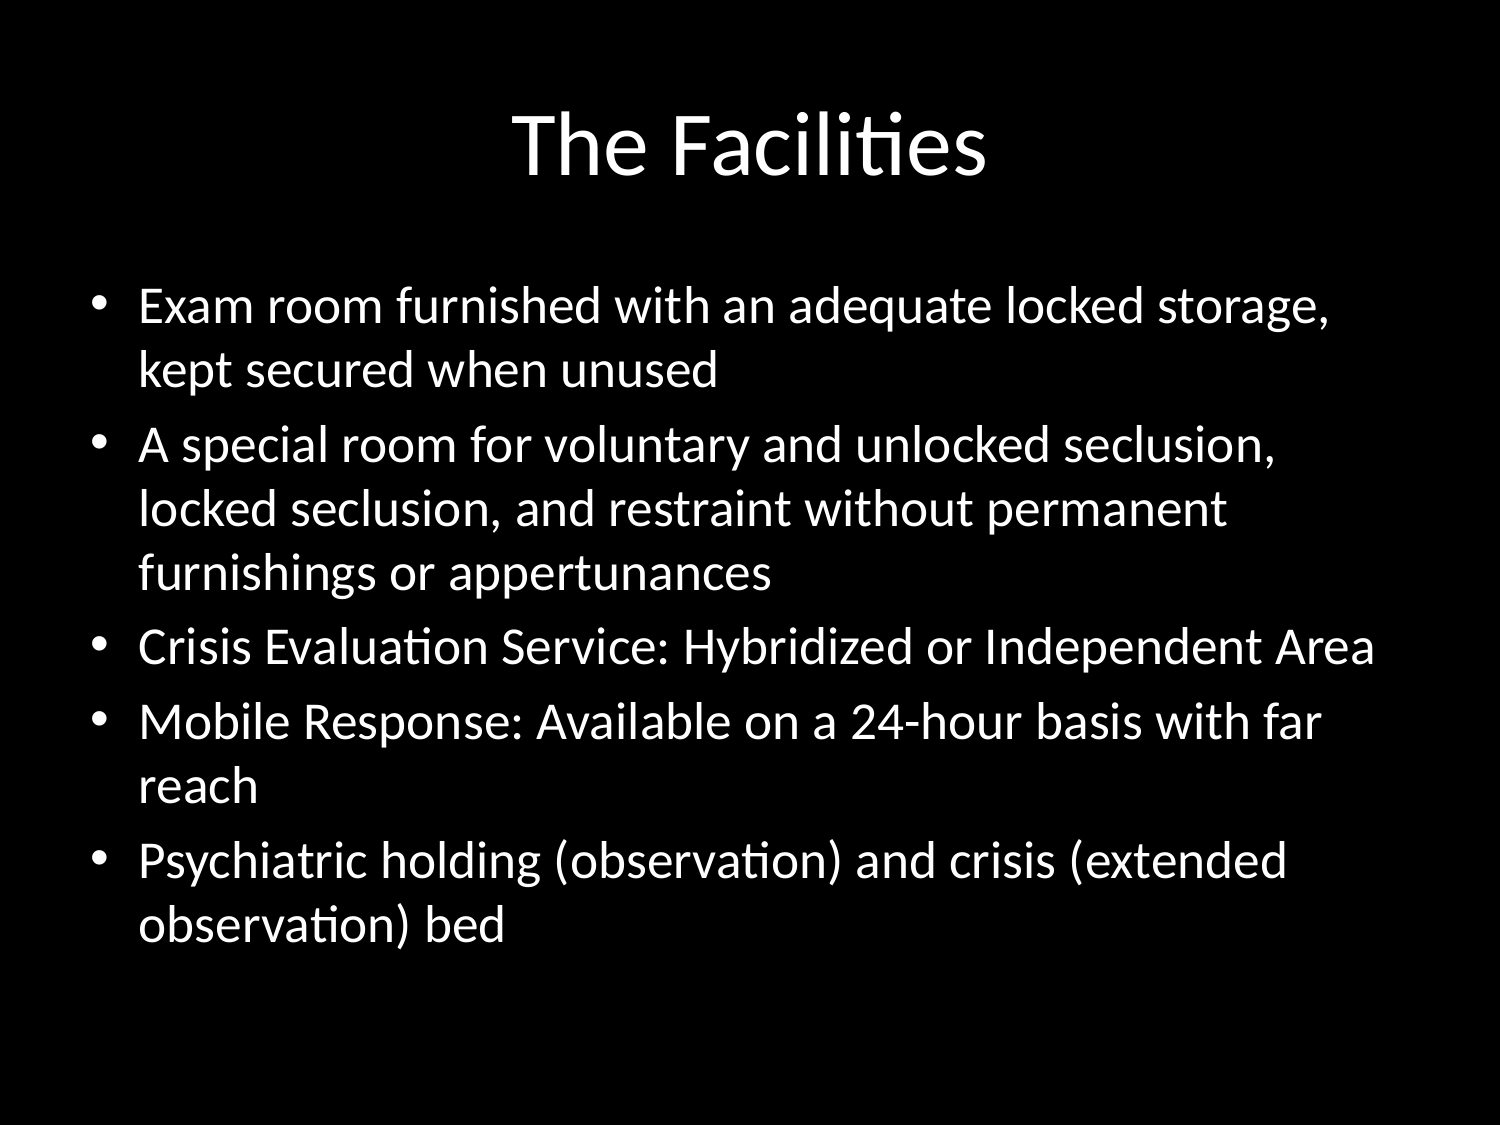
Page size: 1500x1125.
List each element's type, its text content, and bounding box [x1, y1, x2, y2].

list Exam room furnished with an adequate locked storage, kept secured when unused A special room for voluntary and unlocked seclusion, locked seclusion, and restraint without permanent furnishings or appertunances Crisis Evaluation Service: Hybridized or Independent Area Mobile Response: Available on a 24-hour basis with far reach Psychiatric holding (observation) and crisis (extended observation) bed [75, 262, 1425, 1005]
title The Facilities [75, 45, 1425, 233]
